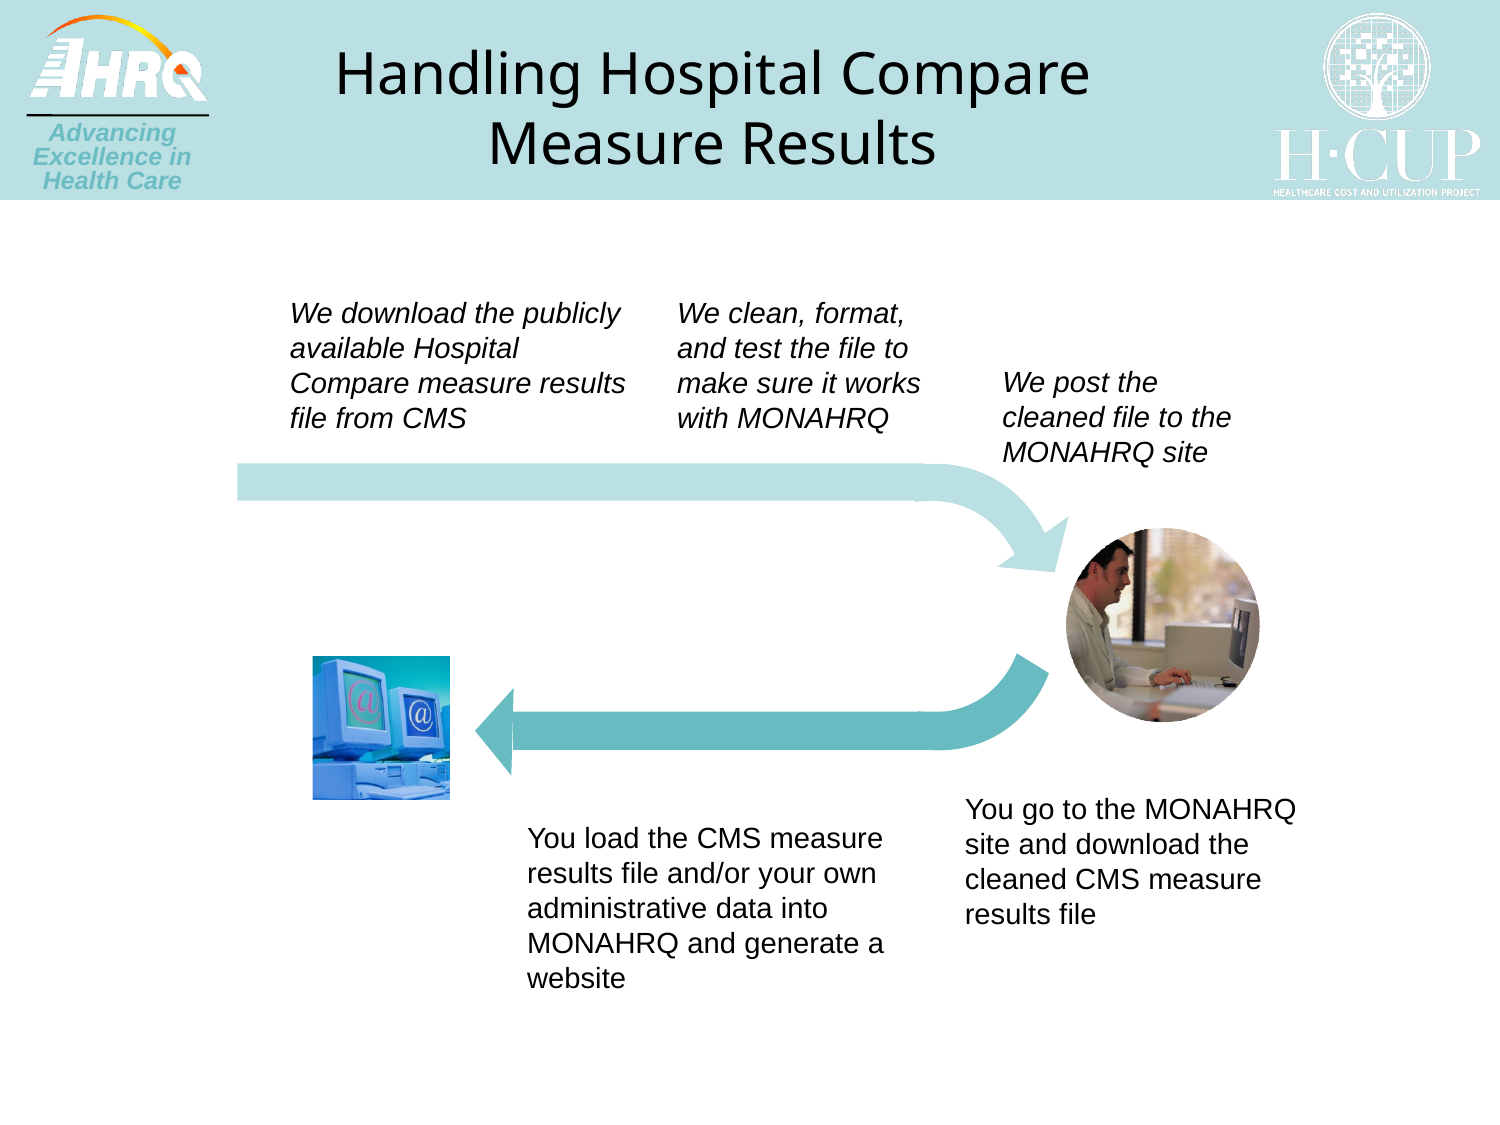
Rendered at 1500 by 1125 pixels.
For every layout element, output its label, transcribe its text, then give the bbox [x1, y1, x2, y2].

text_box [237, 287, 1351, 1003]
picture [1270, 10, 1483, 199]
picture [26, 12, 211, 104]
title Handling Hospital Compare Measure Results [249, 12, 1176, 201]
